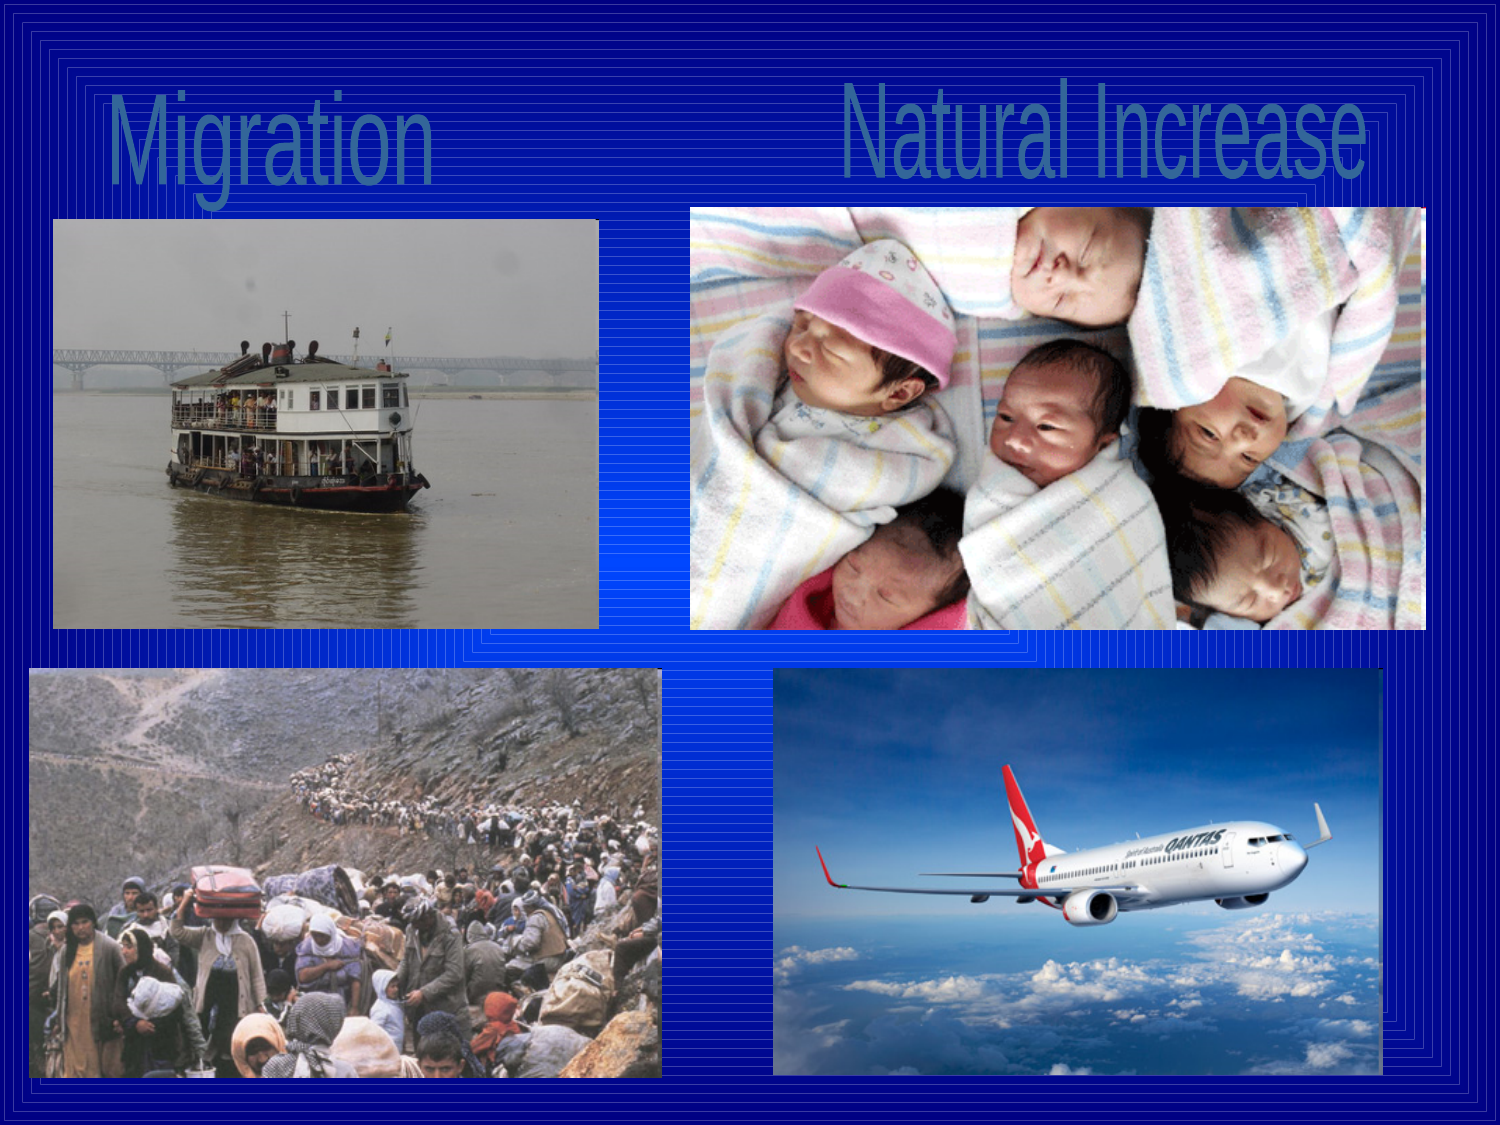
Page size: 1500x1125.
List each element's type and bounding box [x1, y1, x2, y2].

picture [690, 207, 1426, 631]
picture [773, 668, 1383, 1075]
picture [52, 219, 599, 630]
picture [29, 668, 662, 1078]
